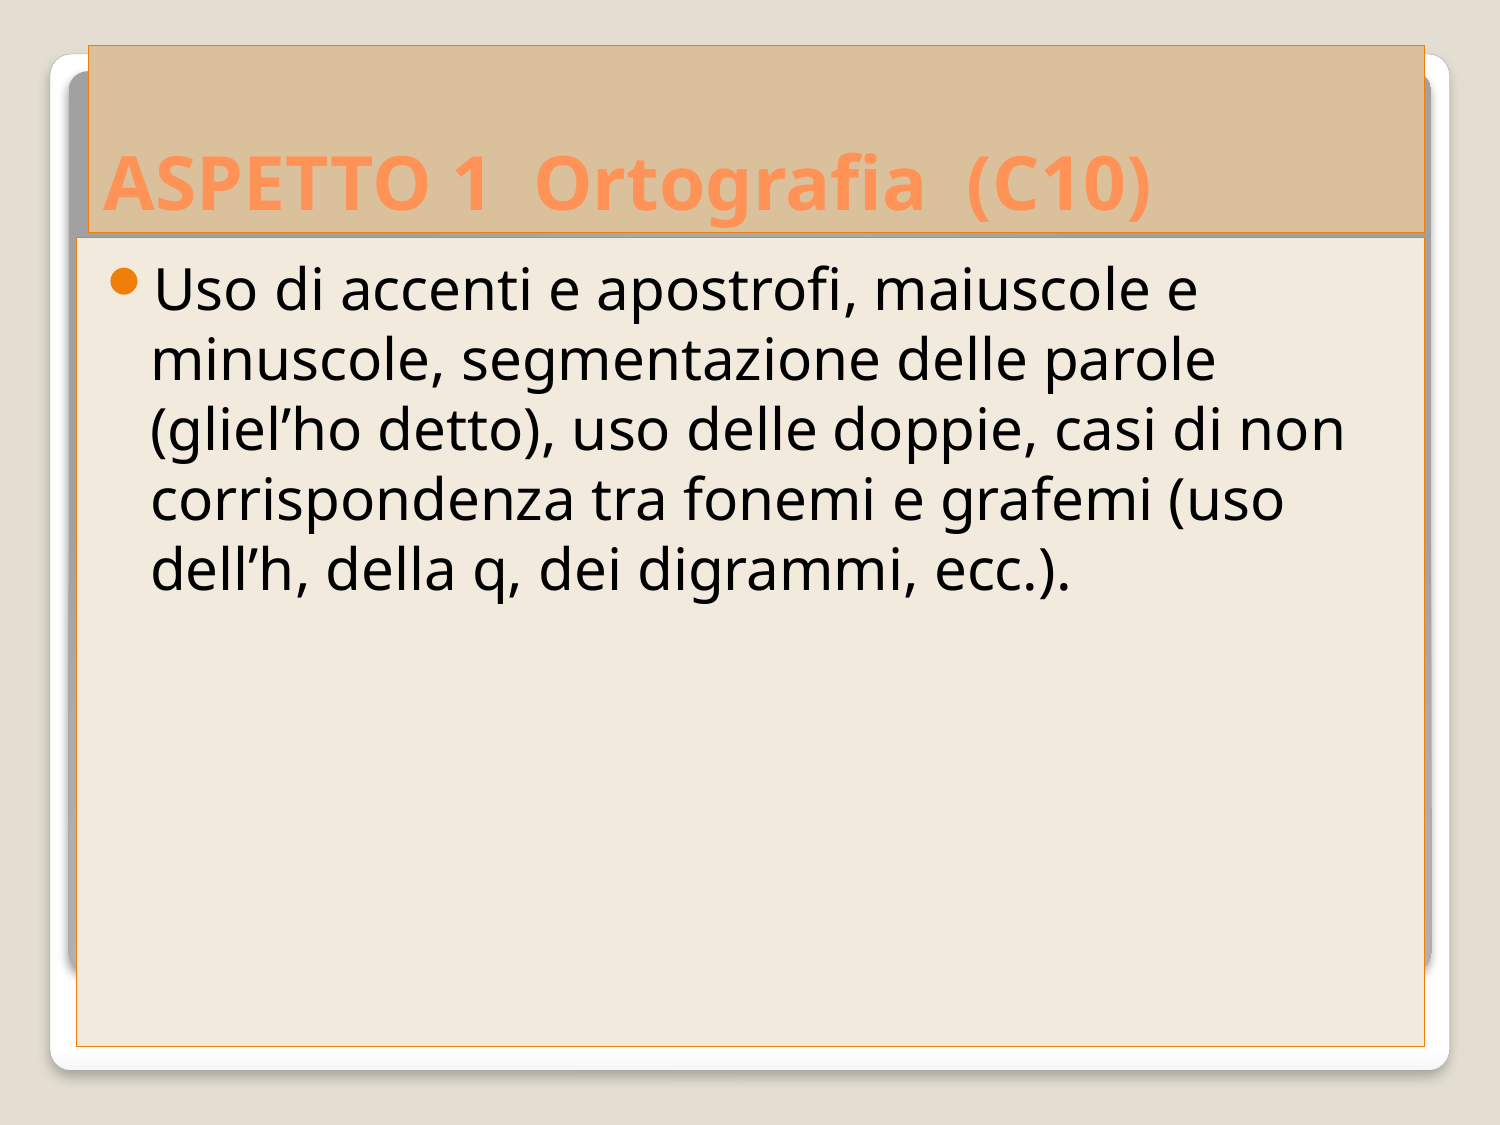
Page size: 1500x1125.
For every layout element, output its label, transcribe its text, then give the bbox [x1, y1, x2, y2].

title ASPETTO 1 Ortografia (C10) [88, 45, 1425, 233]
list Uso di accenti e apostrofi, maiuscole e minuscole, segmentazione delle parole (gliel’ho detto), uso delle doppie, casi di non corrispondenza tra fonemi e grafemi (uso dell’h, della q, dei digrammi, ecc.). [76, 237, 1425, 1047]
